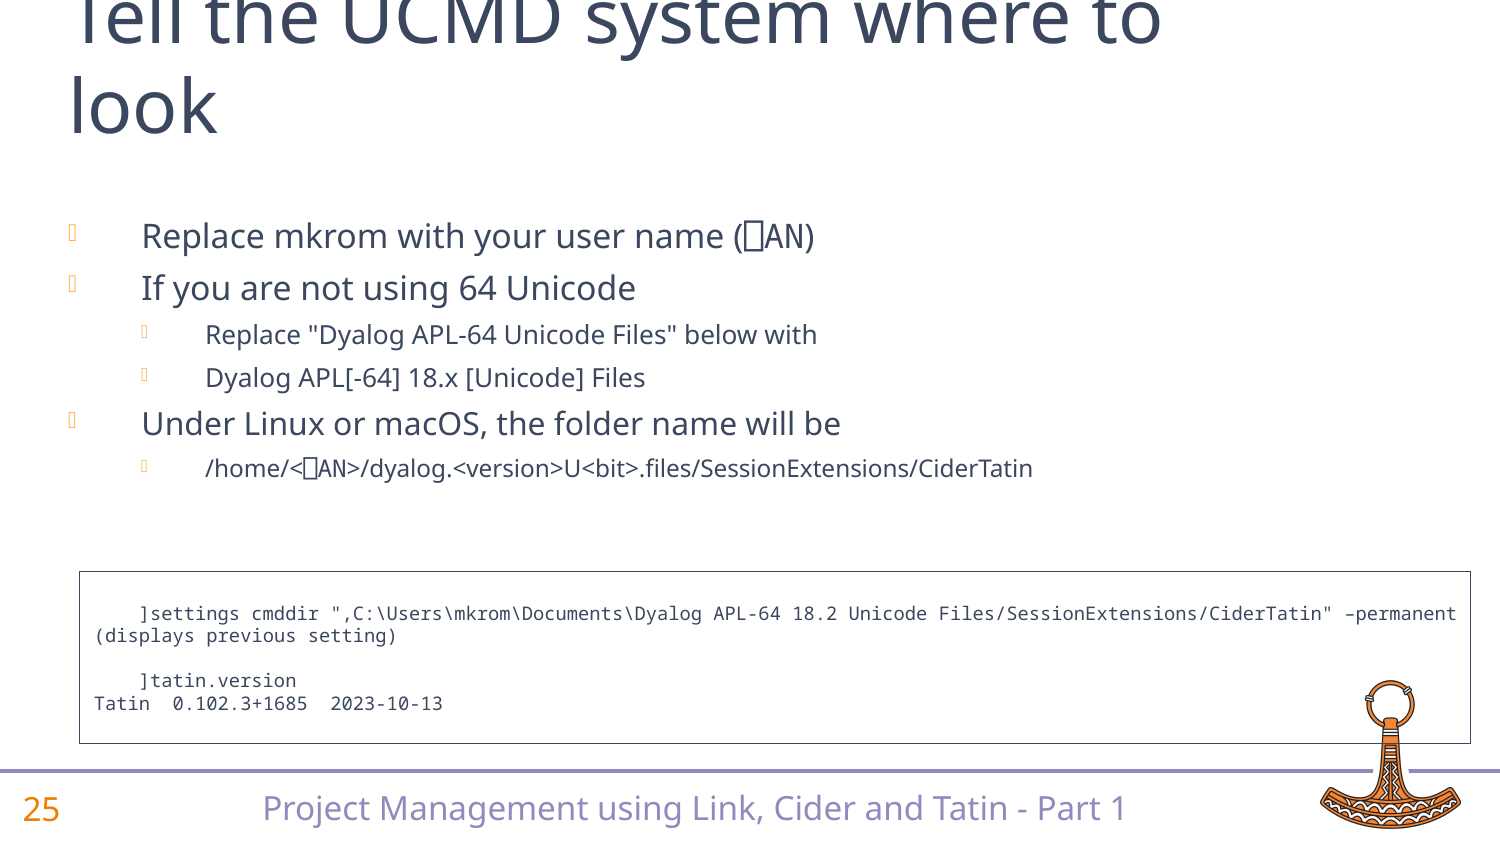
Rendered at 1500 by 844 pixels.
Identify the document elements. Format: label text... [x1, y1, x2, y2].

list Replace mkrom with your user name (⎕AN) If you are not using 64 Unicode Replace "Dyalog APL-64 Unicode Files" below with Dyalog APL[-64] 18.x [Unicode] Files Under Linux or macOS, the folder name will be /home/<⎕AN>/dyalog.<version>U<bit>.files/SessionExtensions/CiderTatin [53, 207, 1053, 520]
picture [1320, 744, 1461, 829]
title Tell the UCMD system where to look [53, 43, 1330, 157]
text_box ]settings cmddir ",C:\Users\mkrom\Documents\Dyalog APL-64 18.2 Unicode Files/SessionExtensions/CiderTatin" –permanent (displays previous setting) ]tatin.version Tatin 0.102.3+1685 2023-10-13 [79, 571, 1471, 744]
